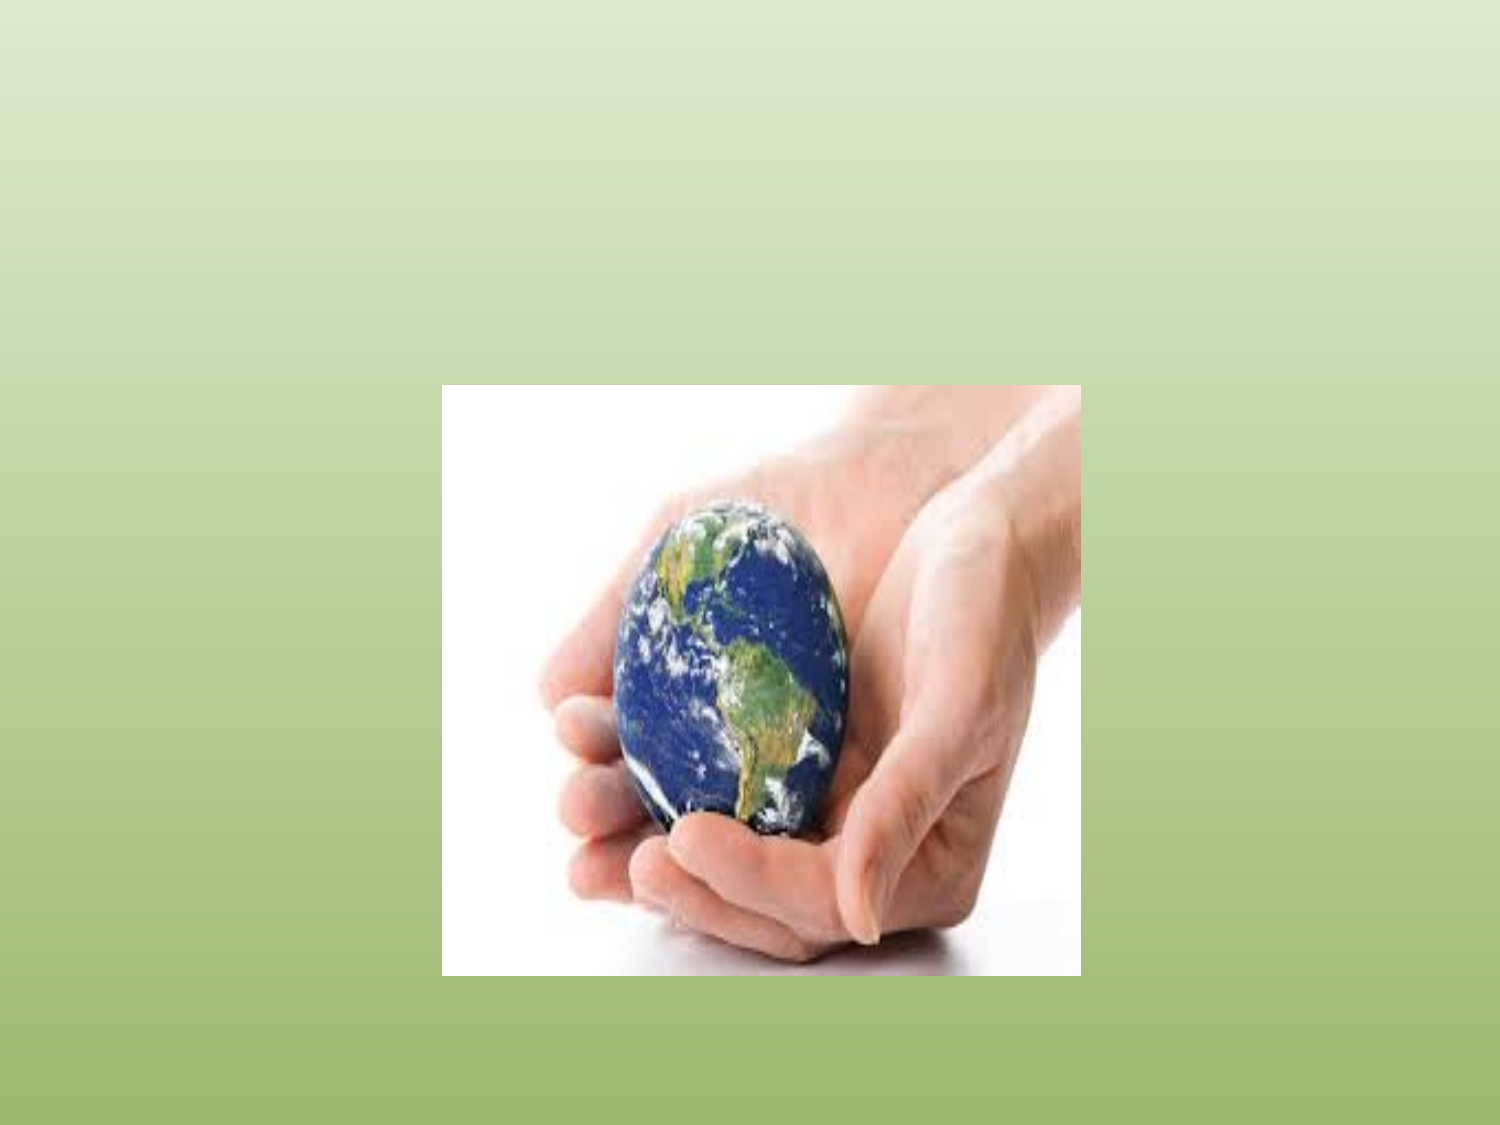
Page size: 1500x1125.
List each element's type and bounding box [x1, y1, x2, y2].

list [442, 385, 1081, 977]
